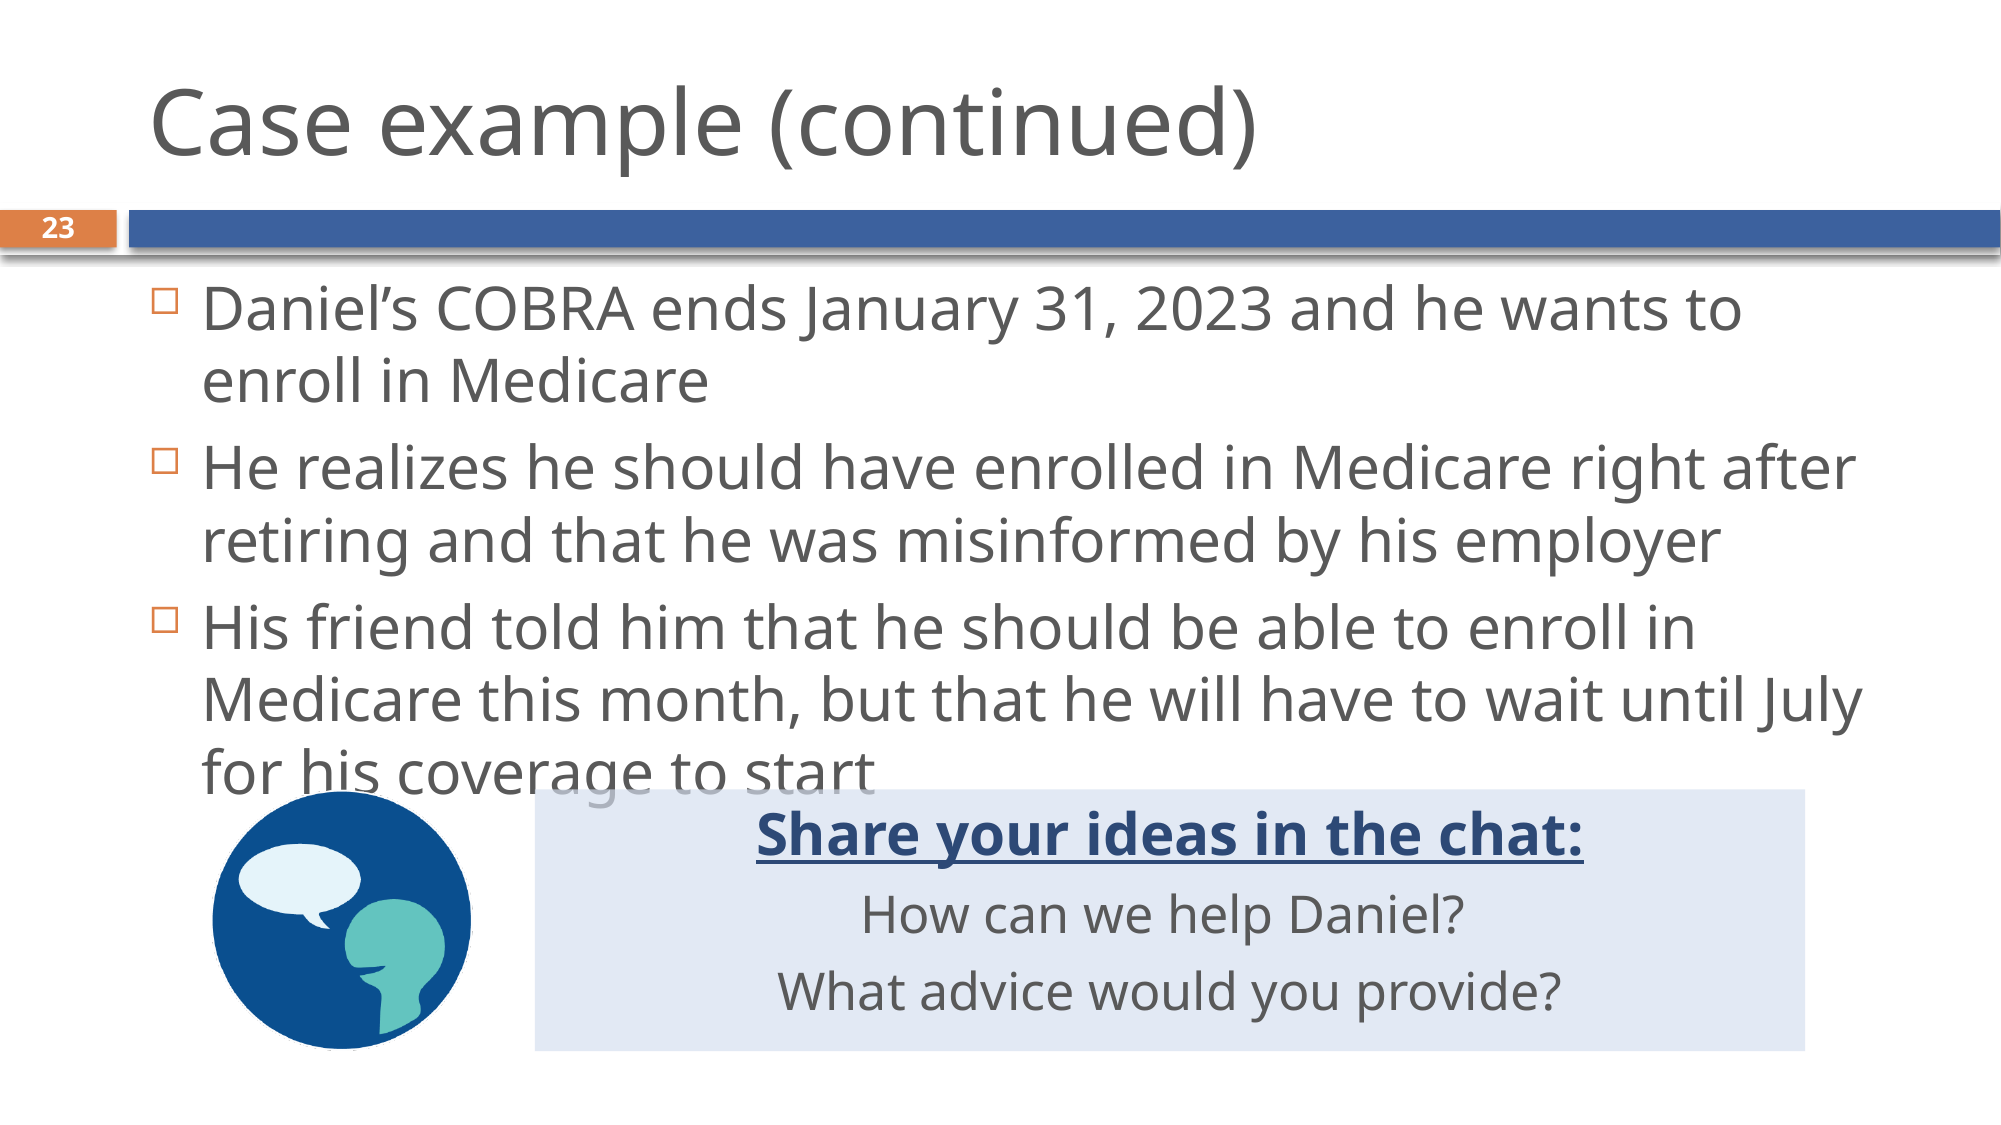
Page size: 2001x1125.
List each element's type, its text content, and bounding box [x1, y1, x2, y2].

text_box Share your ideas in the chat: How can we help Daniel? What advice would you provide? [534, 789, 1806, 1052]
title Case example (continued) [133, 37, 1918, 200]
picture [210, 789, 473, 1052]
list Daniel’s COBRA ends January 31, 2023 and he wants to enroll in Medicare He realizes he should have enrolled in Medicare right after retiring and that he was misinformed by his employer His friend told him that he should be able to enroll in Medicare this month, but that he will have to wait until July for his coverage to start [133, 262, 1918, 758]
slide_number 23 [0, 208, 117, 249]
